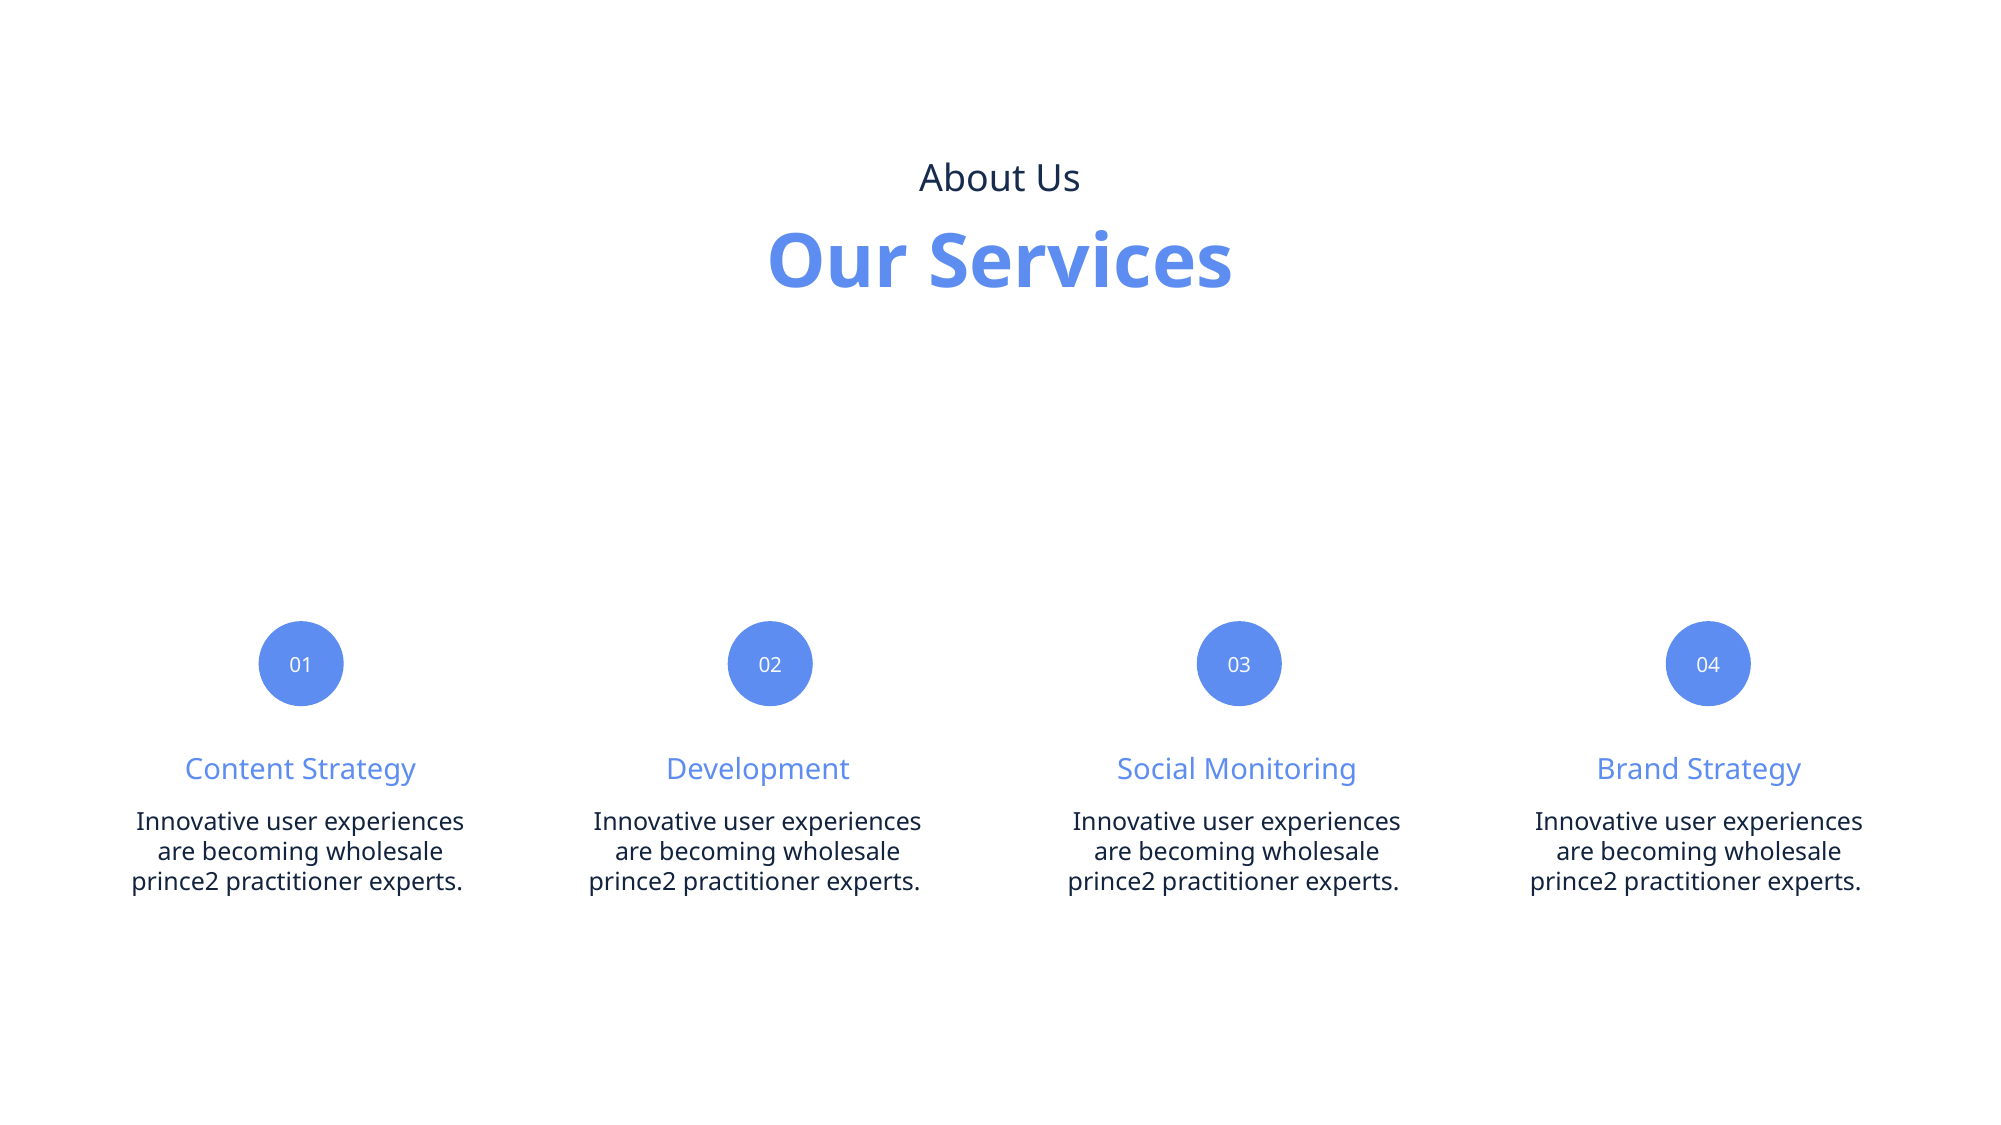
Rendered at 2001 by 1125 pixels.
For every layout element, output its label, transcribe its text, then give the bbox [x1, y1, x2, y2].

text_box Innovative user experiences are becoming wholesale prince2 practitioner experts. [115, 797, 487, 903]
picture [109, 461, 493, 664]
picture [1515, 461, 1900, 664]
text_box Development [578, 742, 938, 793]
text_box Brand Strategy [1519, 742, 1879, 793]
text_box Innovative user experiences are becoming wholesale prince2 practitioner experts. [572, 797, 944, 903]
text_box Innovative user experiences are becoming wholesale prince2 practitioner experts. [1513, 797, 1885, 903]
text_box 01 [257, 664, 345, 708]
text_box 02 [726, 664, 814, 708]
text_box 04 [1664, 664, 1752, 708]
picture [578, 461, 962, 664]
text_box 03 [1195, 664, 1283, 708]
text_box Social Monitoring [1057, 742, 1417, 793]
text_box Content Strategy [121, 742, 481, 793]
text_box About Us [904, 146, 1096, 206]
text_box Innovative user experiences are becoming wholesale prince2 practitioner experts. [1051, 797, 1423, 903]
picture [1047, 461, 1431, 664]
text_box Our Services [751, 205, 1249, 310]
